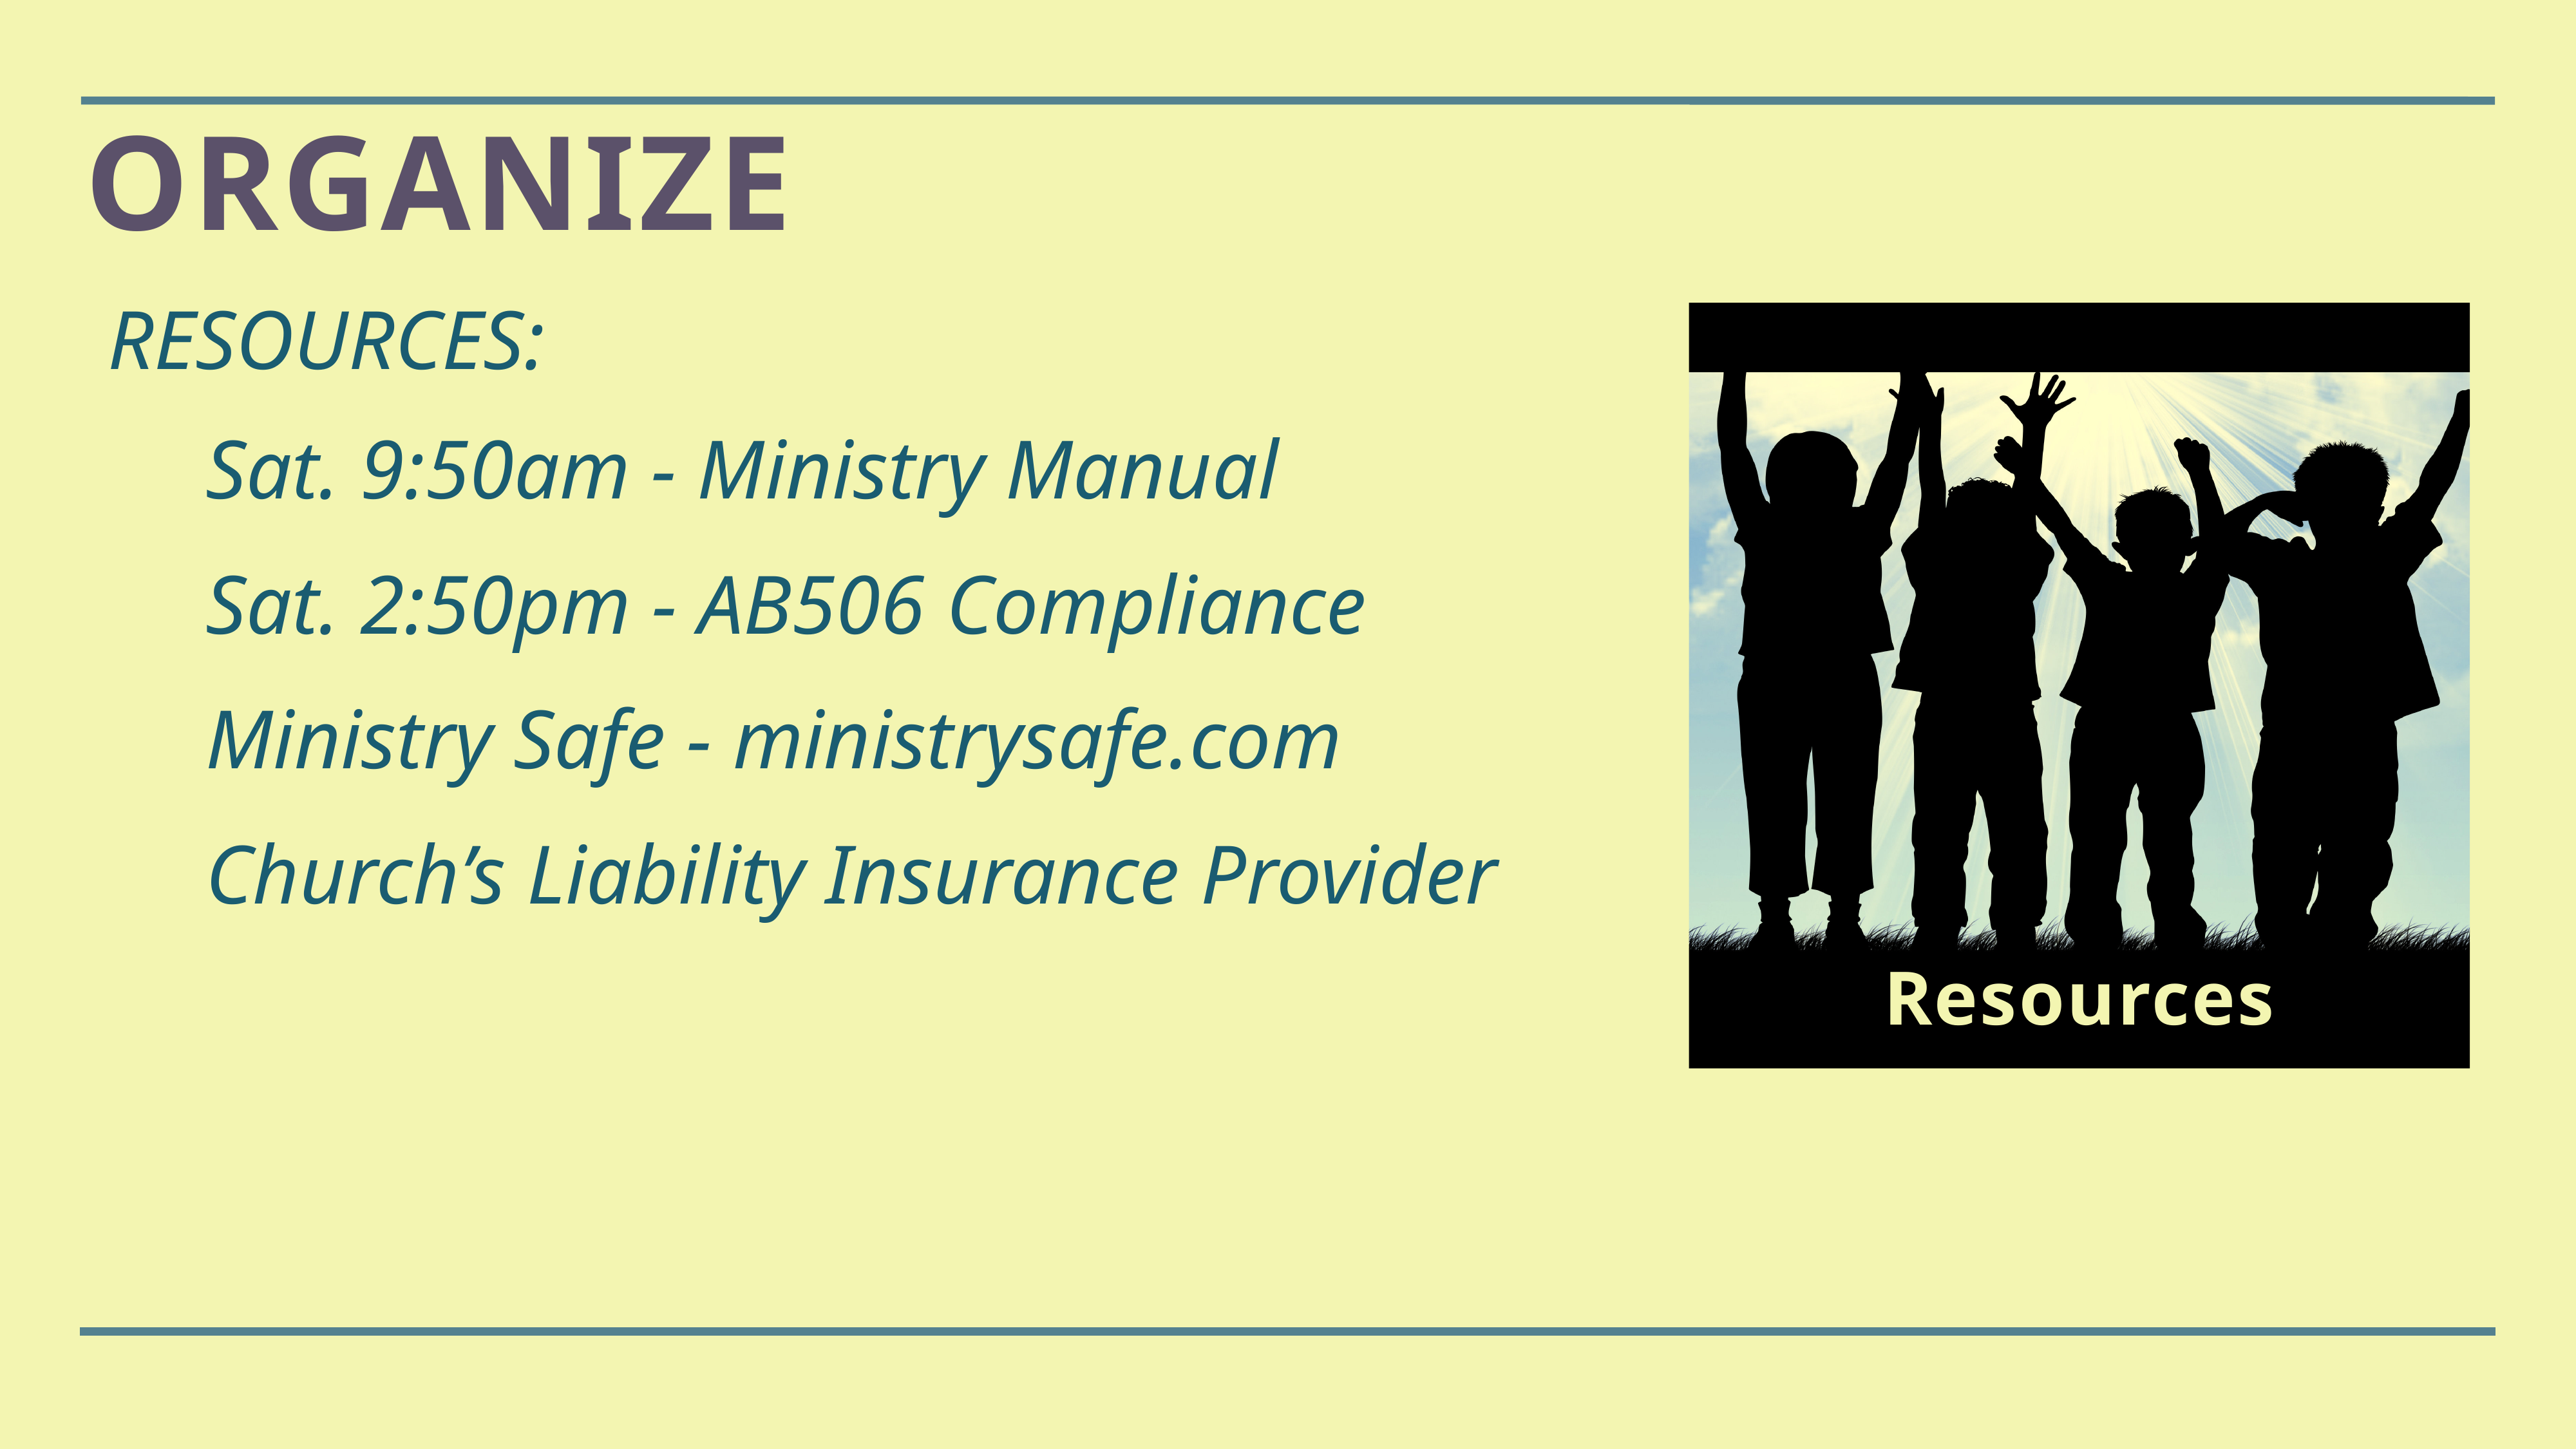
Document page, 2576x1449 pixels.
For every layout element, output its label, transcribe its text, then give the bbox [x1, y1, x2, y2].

text_box Sat. 2:50pm - AB506 Compliance [200, 567, 1689, 696]
text_box Church’s Liability Insurance Provider [200, 836, 1689, 965]
list RESOURCES: [102, 301, 1604, 431]
title ORGANIZE [79, 77, 2316, 265]
text_box Sat. 9:50am - Ministry Manual [200, 431, 1689, 561]
text_box Ministry Safe - ministrysafe.com [200, 701, 1689, 830]
picture [1689, 302, 2470, 1068]
